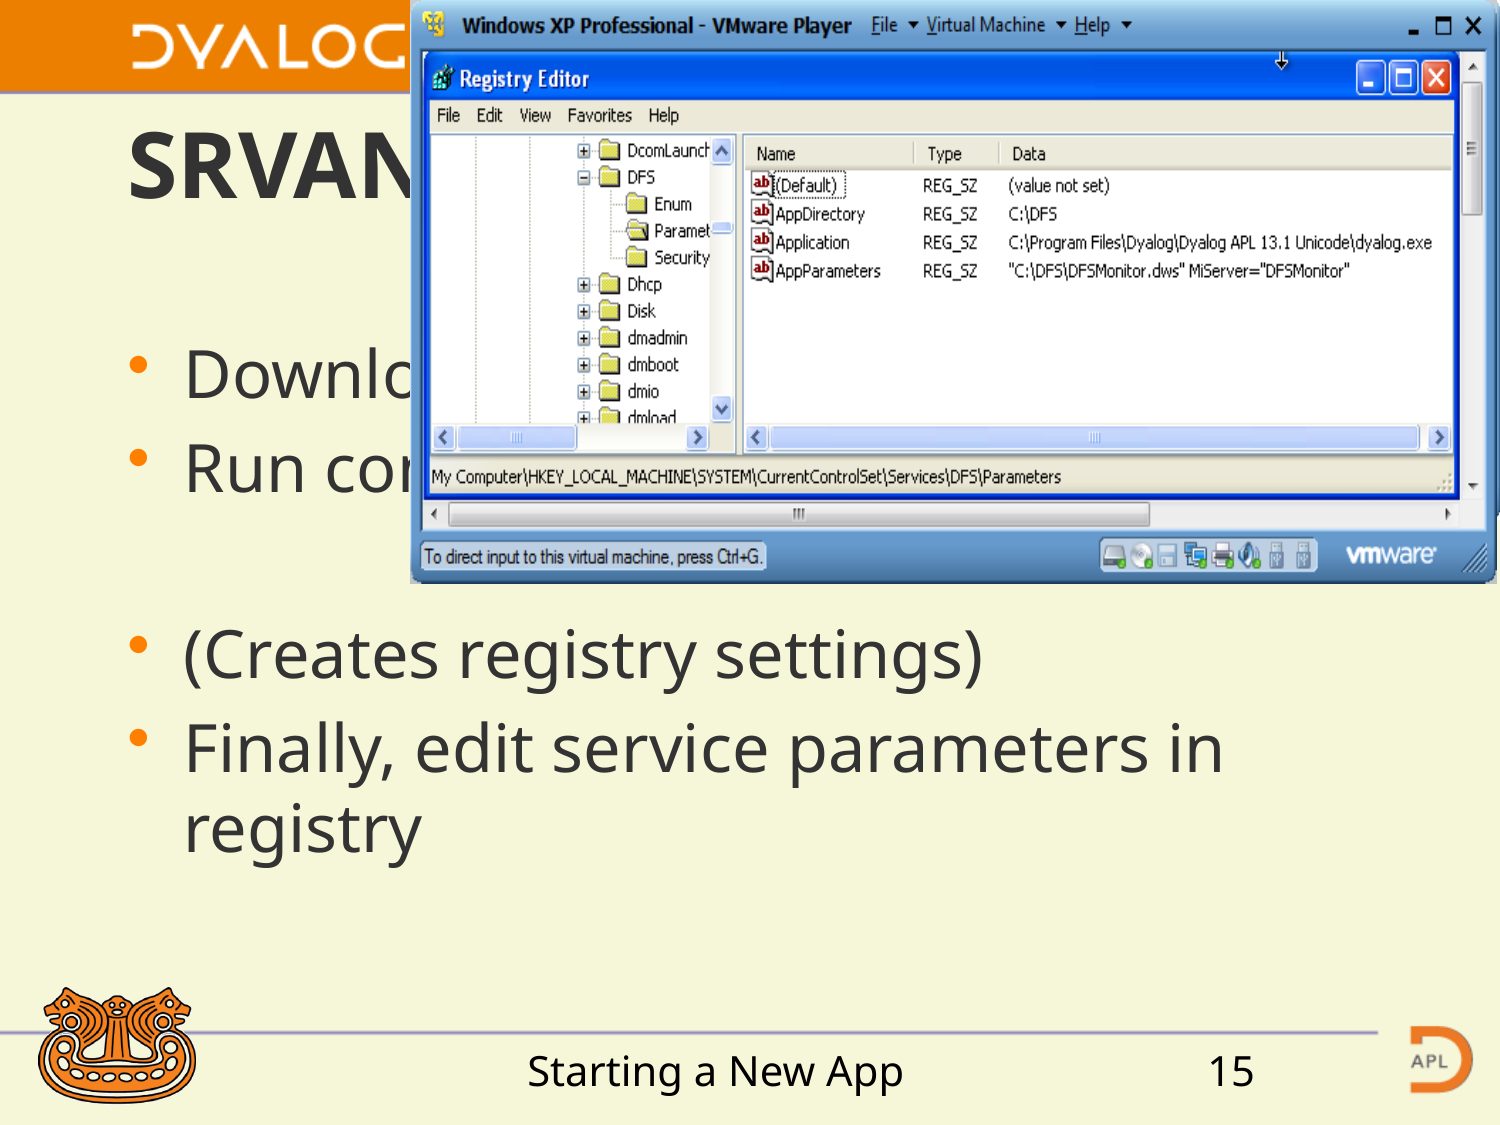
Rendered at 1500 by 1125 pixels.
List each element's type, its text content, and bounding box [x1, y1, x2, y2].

slide_number 15 [1074, 1037, 1388, 1113]
list Download from Microsoft Run command line to install service (Creates registry settings) Finally, edit service parameters in registry [112, 324, 1388, 1000]
slide_number [112, 1037, 425, 1113]
footer Starting a New App [512, 1037, 988, 1113]
title SRVANY [112, 99, 404, 288]
picture [0, 0, 1500, 1125]
